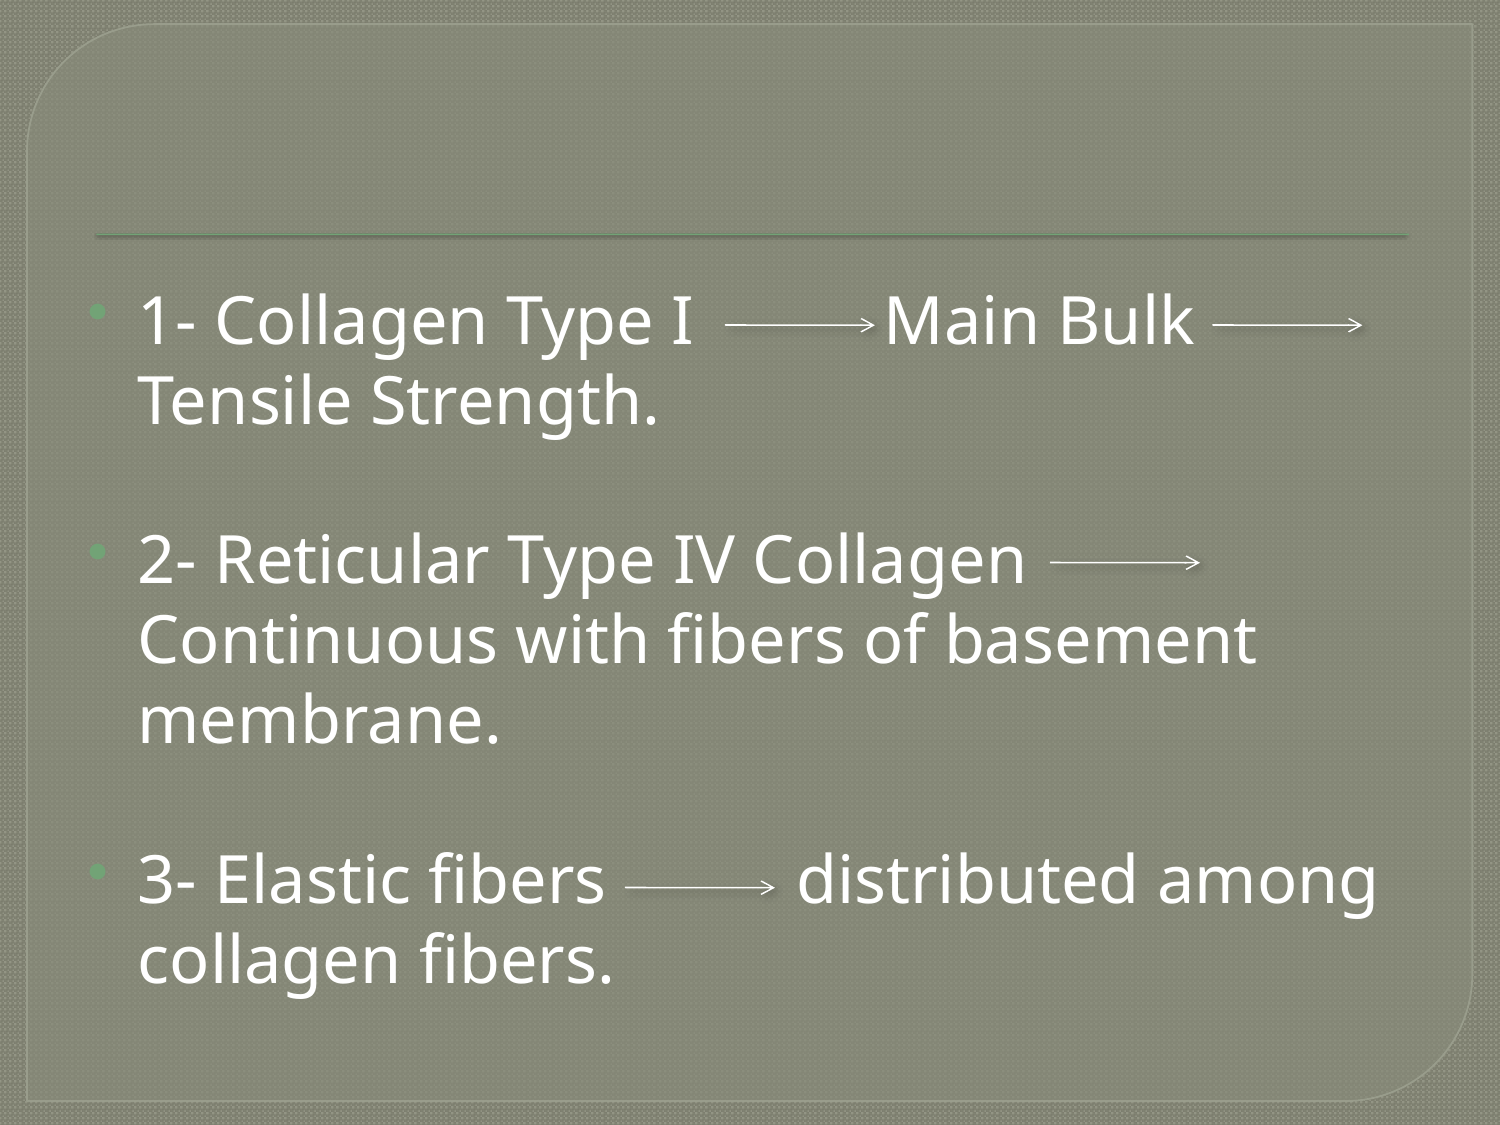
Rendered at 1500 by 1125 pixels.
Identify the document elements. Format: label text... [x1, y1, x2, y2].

list 1- Collagen Type I Main Bulk Tensile Strength. 2- Reticular Type IV Collagen Continuous with fibers of basement membrane. 3- Elastic fibers distributed among collagen fibers. [75, 270, 1425, 1013]
